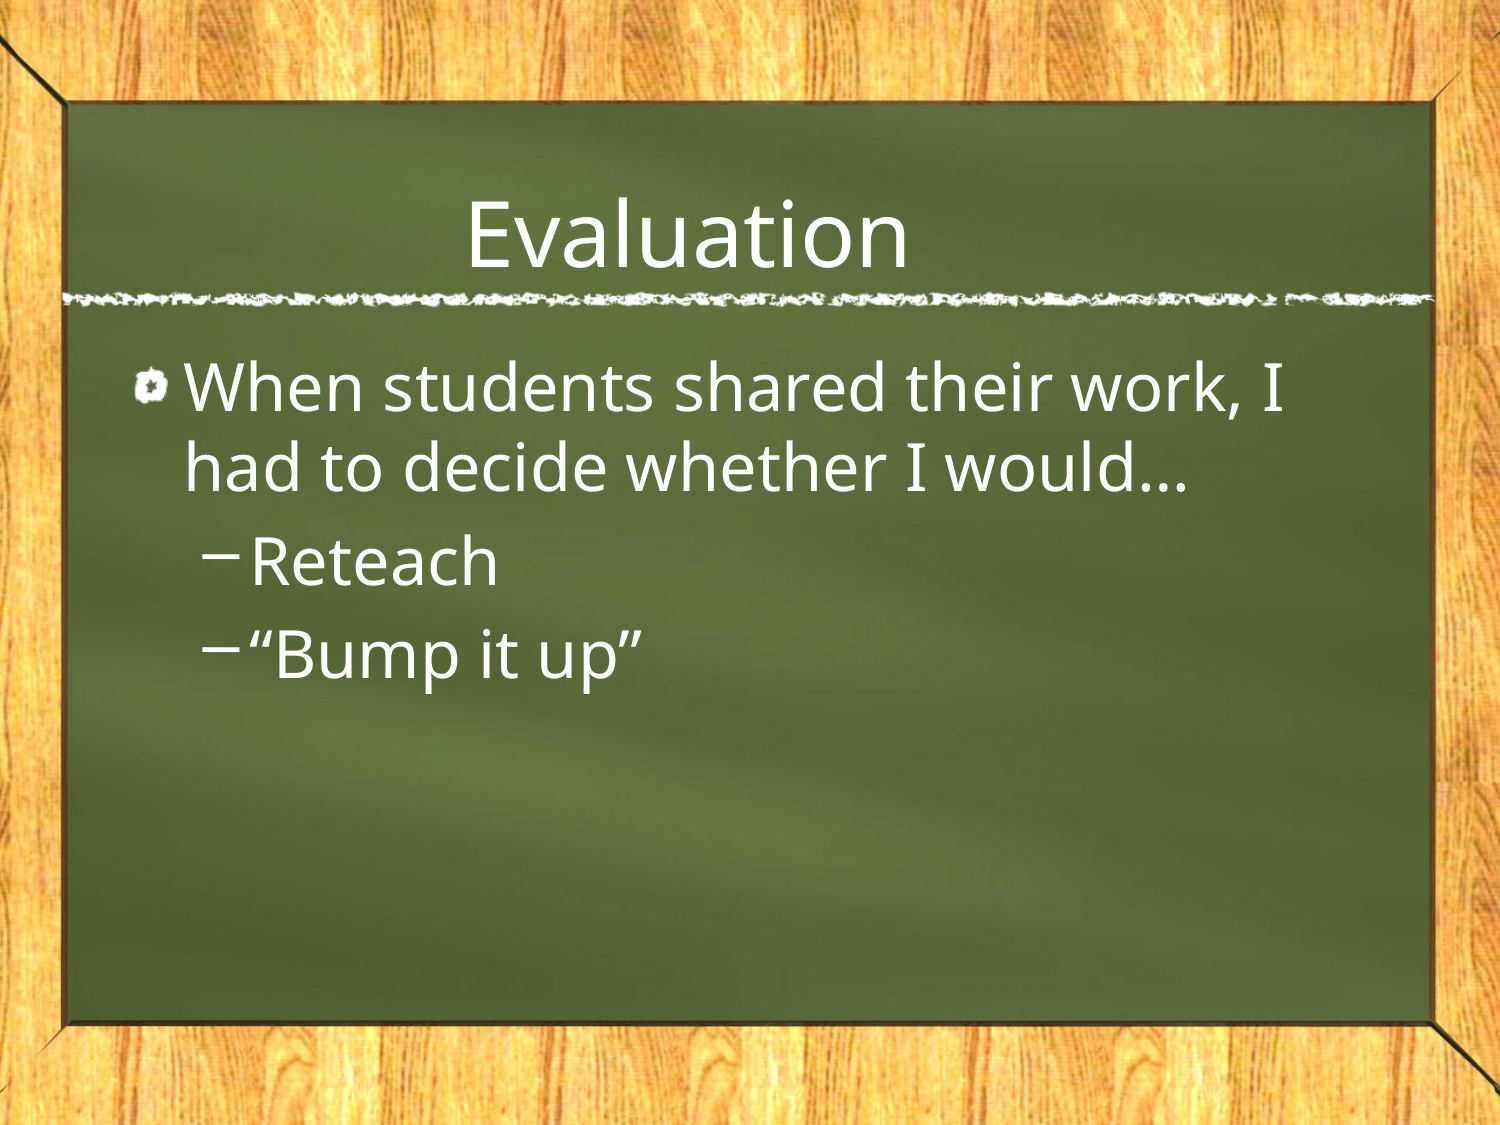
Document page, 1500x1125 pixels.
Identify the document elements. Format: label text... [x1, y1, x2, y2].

picture [0, 0, 1500, 1125]
title Evaluation [112, 137, 1288, 326]
list When students shared their work, I had to decide whether I would… Reteach “Bump it up” [112, 337, 1388, 1013]
